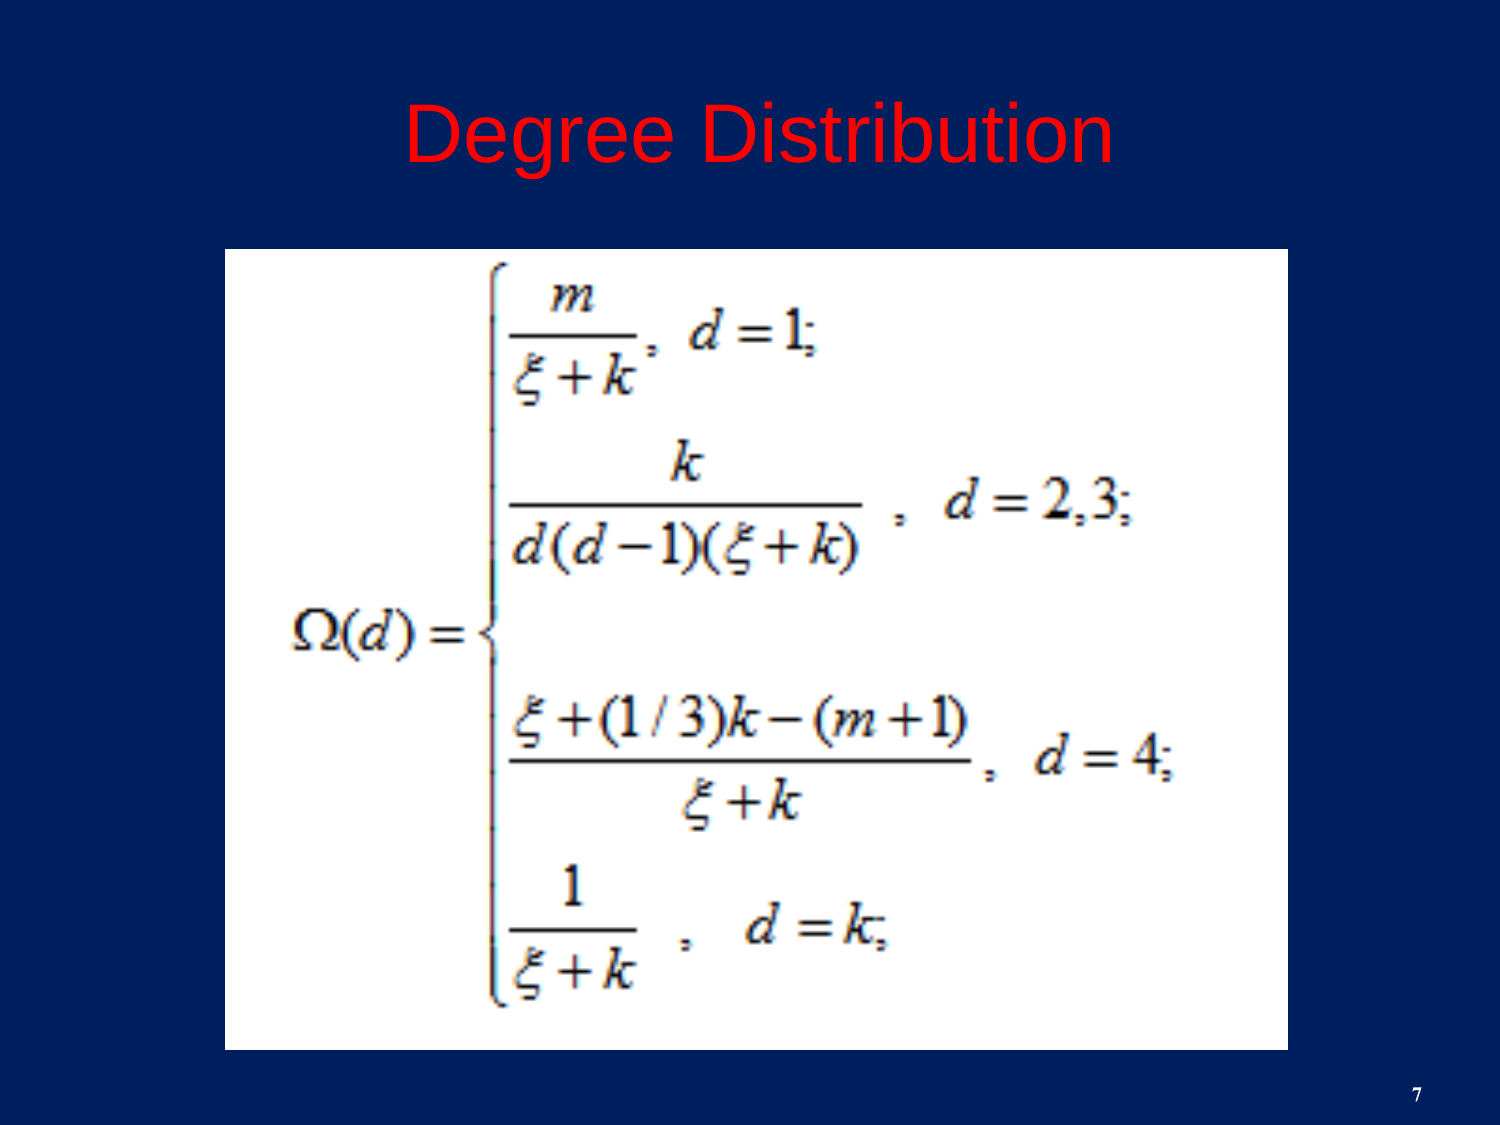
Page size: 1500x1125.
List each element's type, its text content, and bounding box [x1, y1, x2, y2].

title Degree Distribution [44, 53, 1456, 181]
text_box [1412, 1087, 1422, 1102]
picture [224, 249, 1288, 1050]
